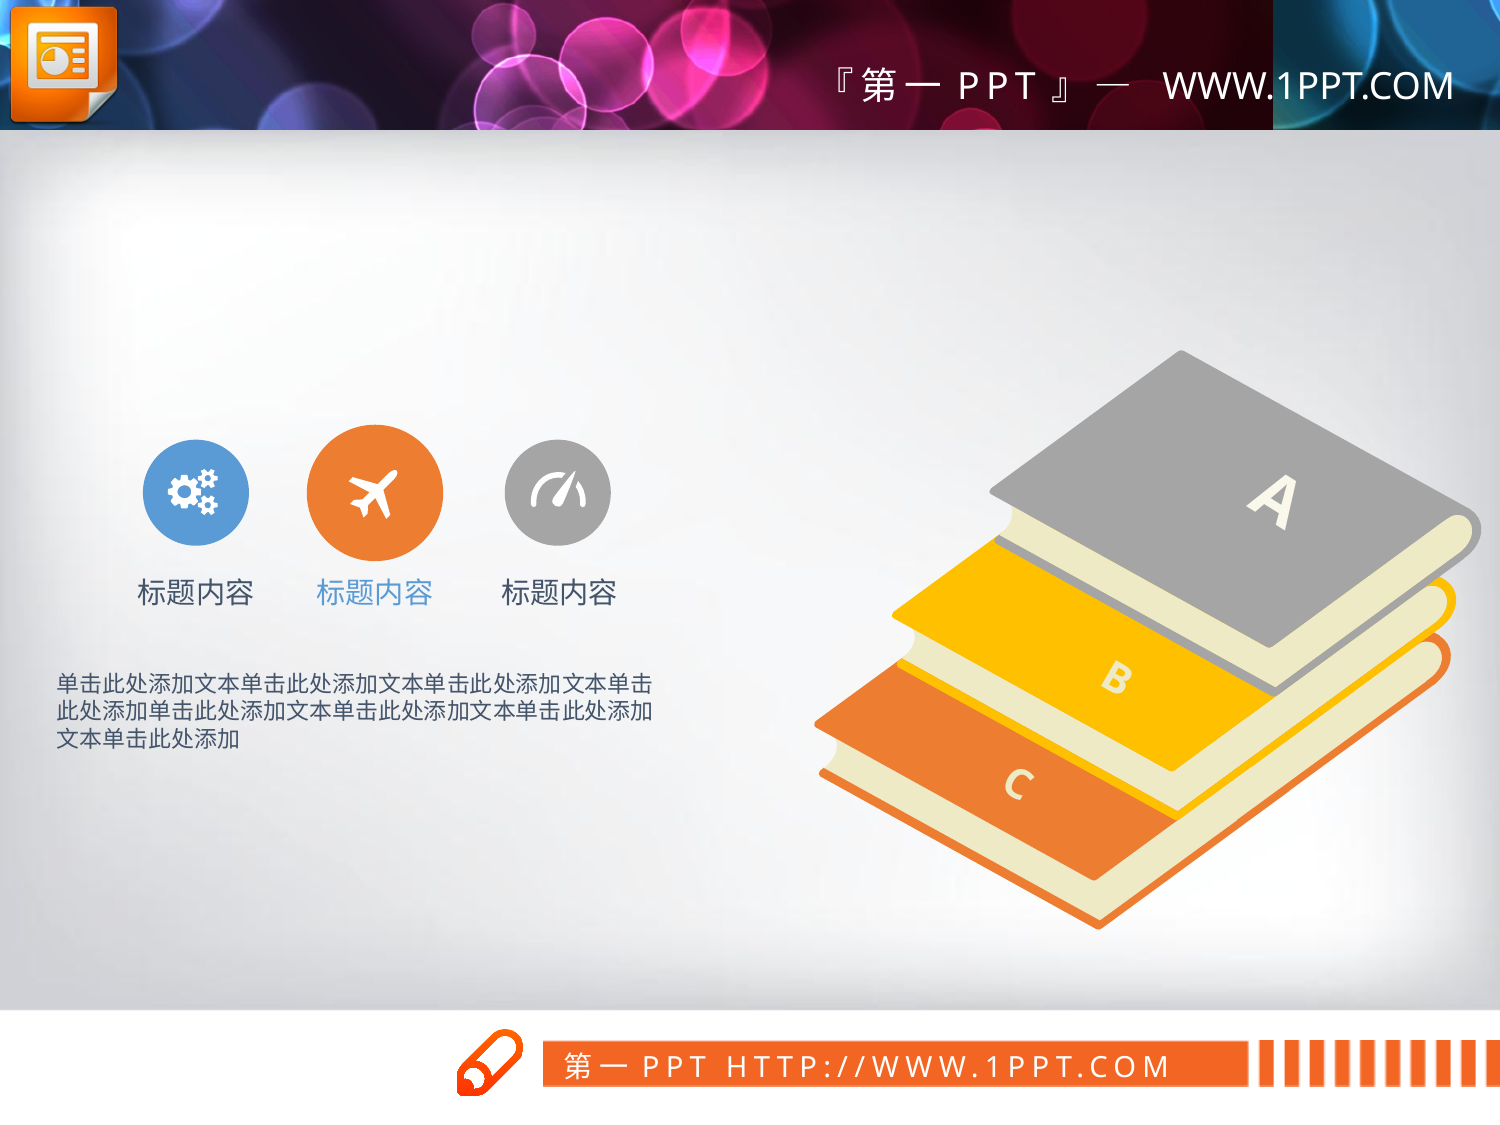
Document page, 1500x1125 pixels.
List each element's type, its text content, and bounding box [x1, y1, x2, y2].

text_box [989, 349, 1486, 697]
text_box [306, 424, 444, 562]
text_box [552, 470, 576, 507]
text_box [891, 420, 1460, 821]
text_box [575, 480, 586, 508]
text_box [348, 469, 398, 519]
picture [543, 1040, 1500, 1087]
picture [0, 0, 1500, 1012]
text_box [530, 472, 566, 507]
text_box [813, 475, 1455, 930]
text_box [504, 439, 611, 546]
text_box 标题内容 [485, 566, 634, 617]
text_box 标题内容 [301, 566, 449, 617]
text_box [167, 469, 218, 516]
text_box 标题内容 [122, 566, 270, 617]
text_box [142, 439, 249, 546]
text_box 单击此处添加文本单击此处添加文本单击此处添加文本单击此处添加单击此处添加文本单击此处添加文本单击此处添加文本单击此处添加 [41, 661, 676, 787]
